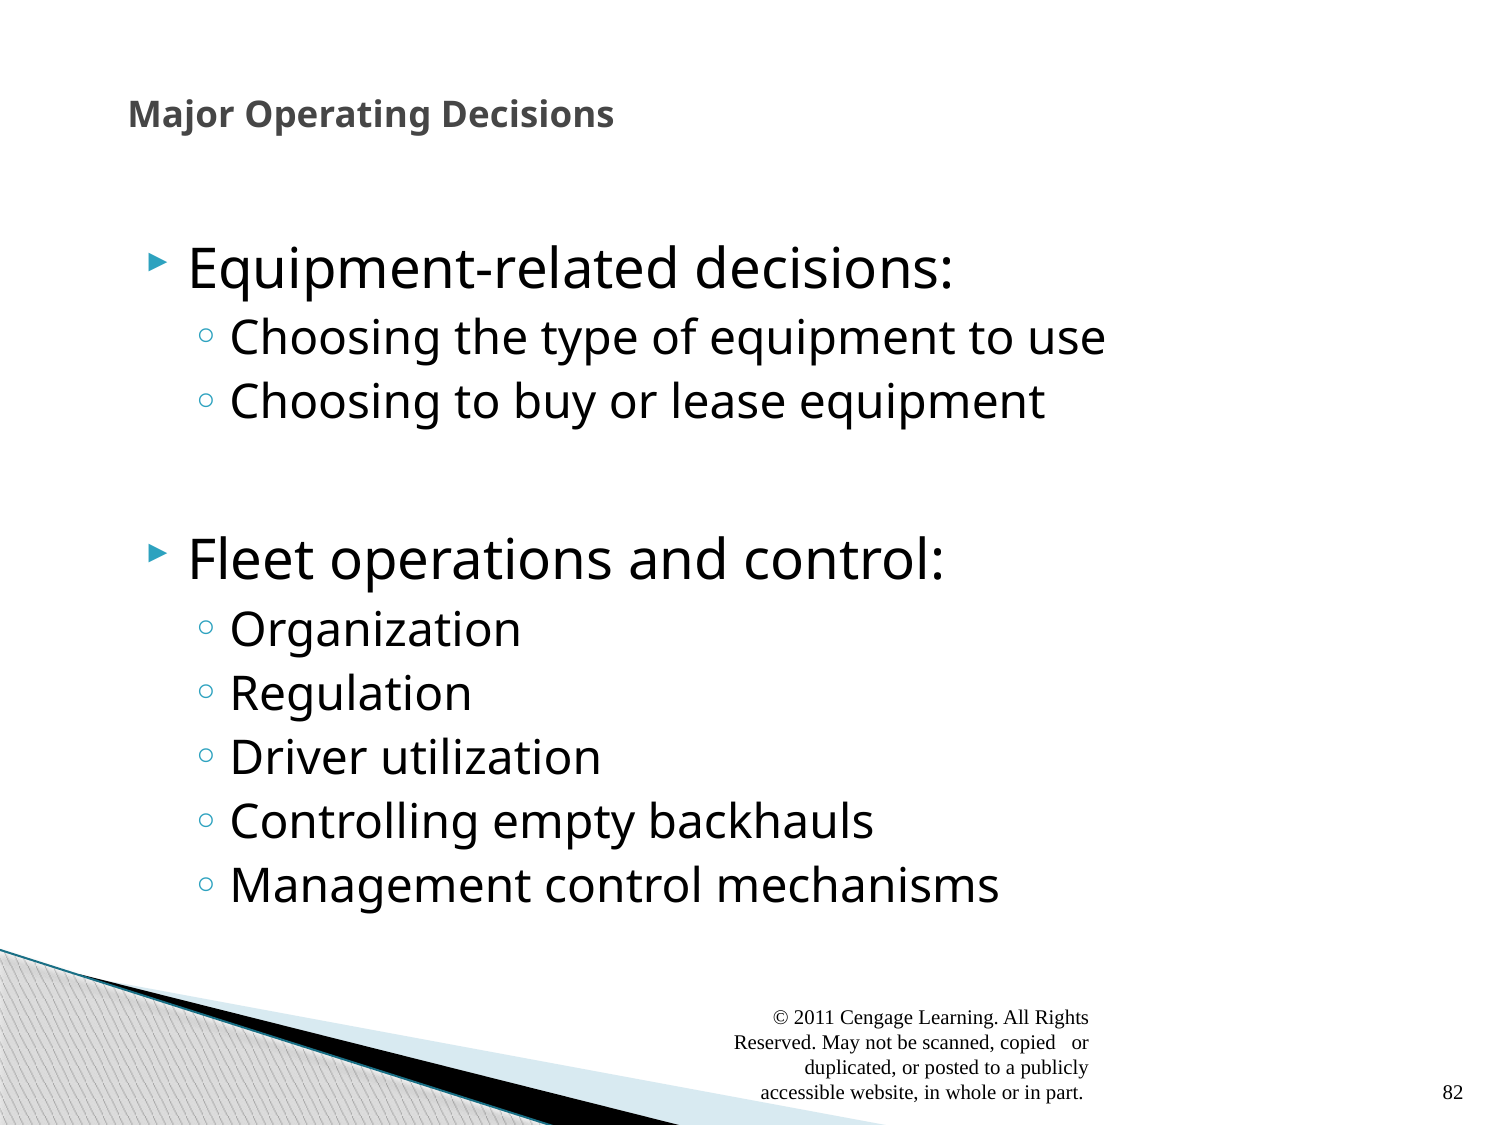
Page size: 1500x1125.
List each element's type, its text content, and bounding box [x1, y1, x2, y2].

title Major Operating Decisions [112, 37, 1388, 188]
footer © 2011 Cengage Learning. All Rights Reserved. May not be scanned, copied or duplicated, or posted to a publicly accessible website, in whole or in part. [718, 1051, 1105, 1112]
list Equipment-related decisions: Choosing the type of equipment to use Choosing to buy or lease equipment Fleet operations and control: Organization Regulation Driver utilization Controlling empty backhauls Management control mechanisms [112, 224, 1388, 1001]
slide_number 82 [1418, 1051, 1479, 1112]
